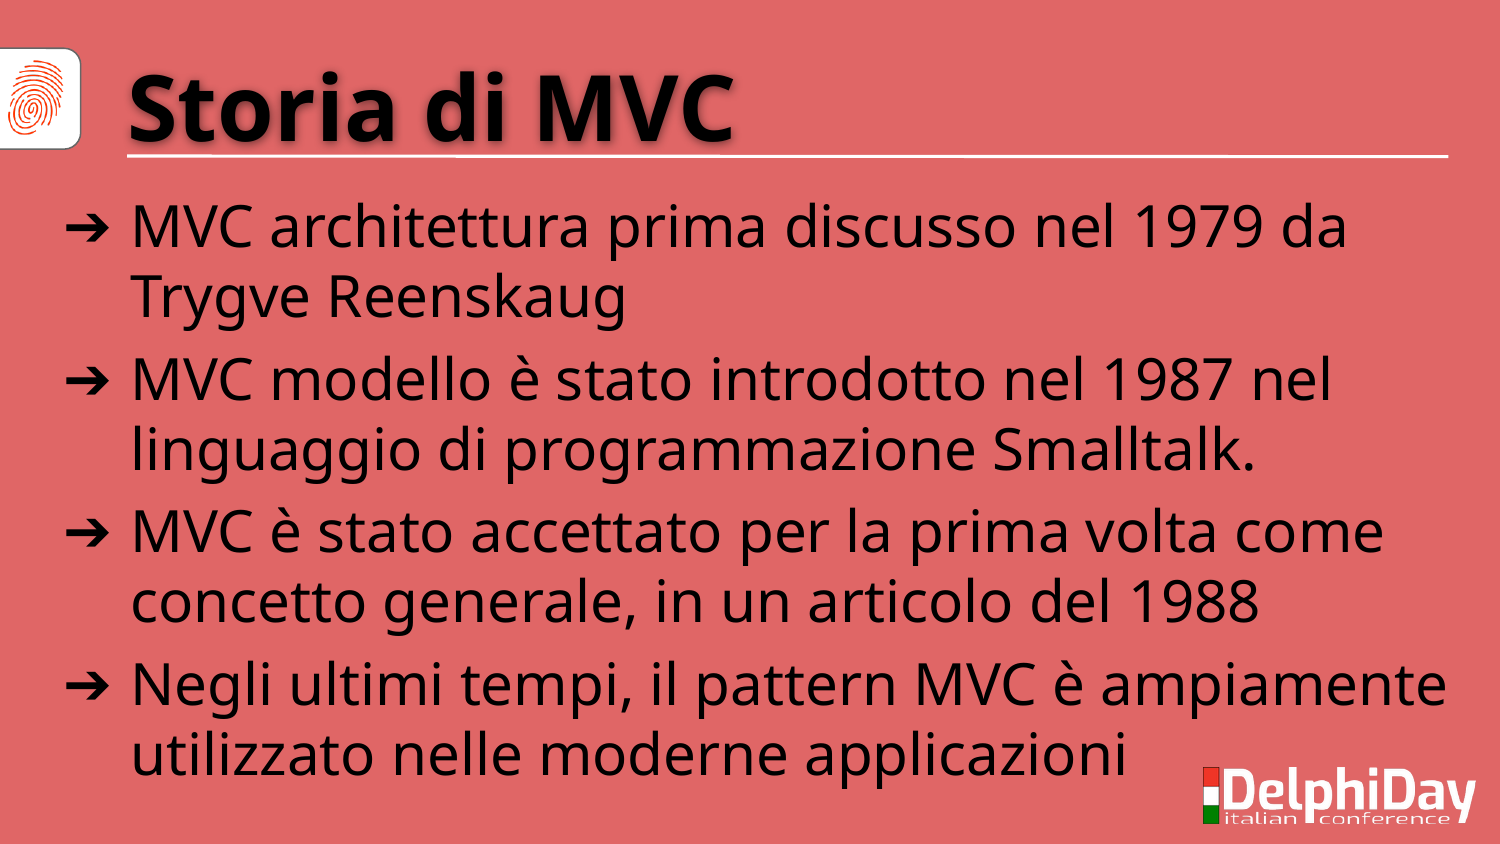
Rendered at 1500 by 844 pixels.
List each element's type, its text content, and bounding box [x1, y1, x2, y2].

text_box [0, 47, 81, 150]
picture [1203, 767, 1476, 824]
list MVC architettura prima discusso nel 1979 da Trygve Reenskaug MVC modello è stato introdotto nel 1987 nel linguaggio di programmazione Smalltalk. MVC è stato accettato per la prima volta come concetto generale, in un articolo del 1988 Negli ultimi tempi, il pattern MVC è ampiamente utilizzato nelle moderne applicazioni [40, 174, 1464, 808]
title Storia di MVC [112, 33, 1463, 175]
